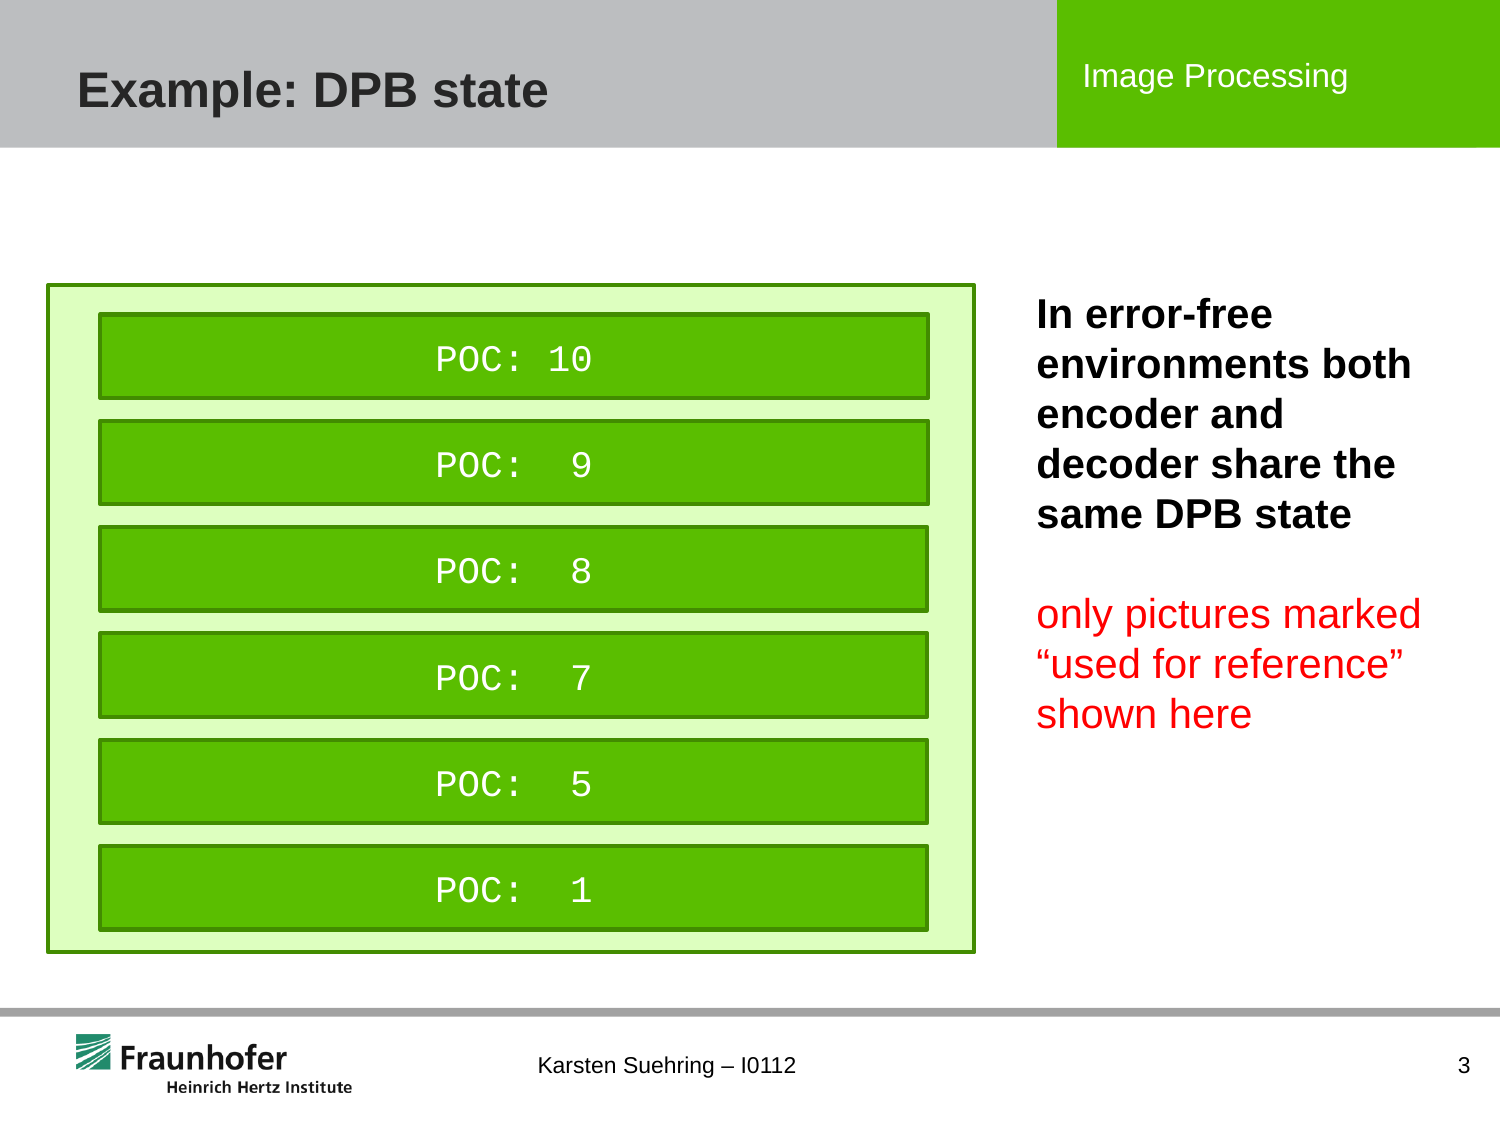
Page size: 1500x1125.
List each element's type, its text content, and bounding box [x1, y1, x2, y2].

picture [76, 1034, 352, 1093]
text_box POC: 7 [98, 631, 929, 719]
slide_number 3 [1394, 1034, 1471, 1094]
text_box POC: 8 [98, 525, 929, 613]
text_box POC: 10 [98, 312, 930, 400]
text_box POC: 5 [98, 738, 929, 825]
footer Karsten Suehring – I0112 [442, 1034, 1008, 1094]
text_box In error-free environments both encoder and decoder share the same DPB state only pictures marked “used for reference” shown here [1021, 278, 1447, 744]
title Example: DPB state [76, 58, 1022, 118]
text_box POC: 9 [98, 419, 930, 506]
text_box POC: 1 [98, 844, 929, 932]
text_box [46, 283, 976, 954]
